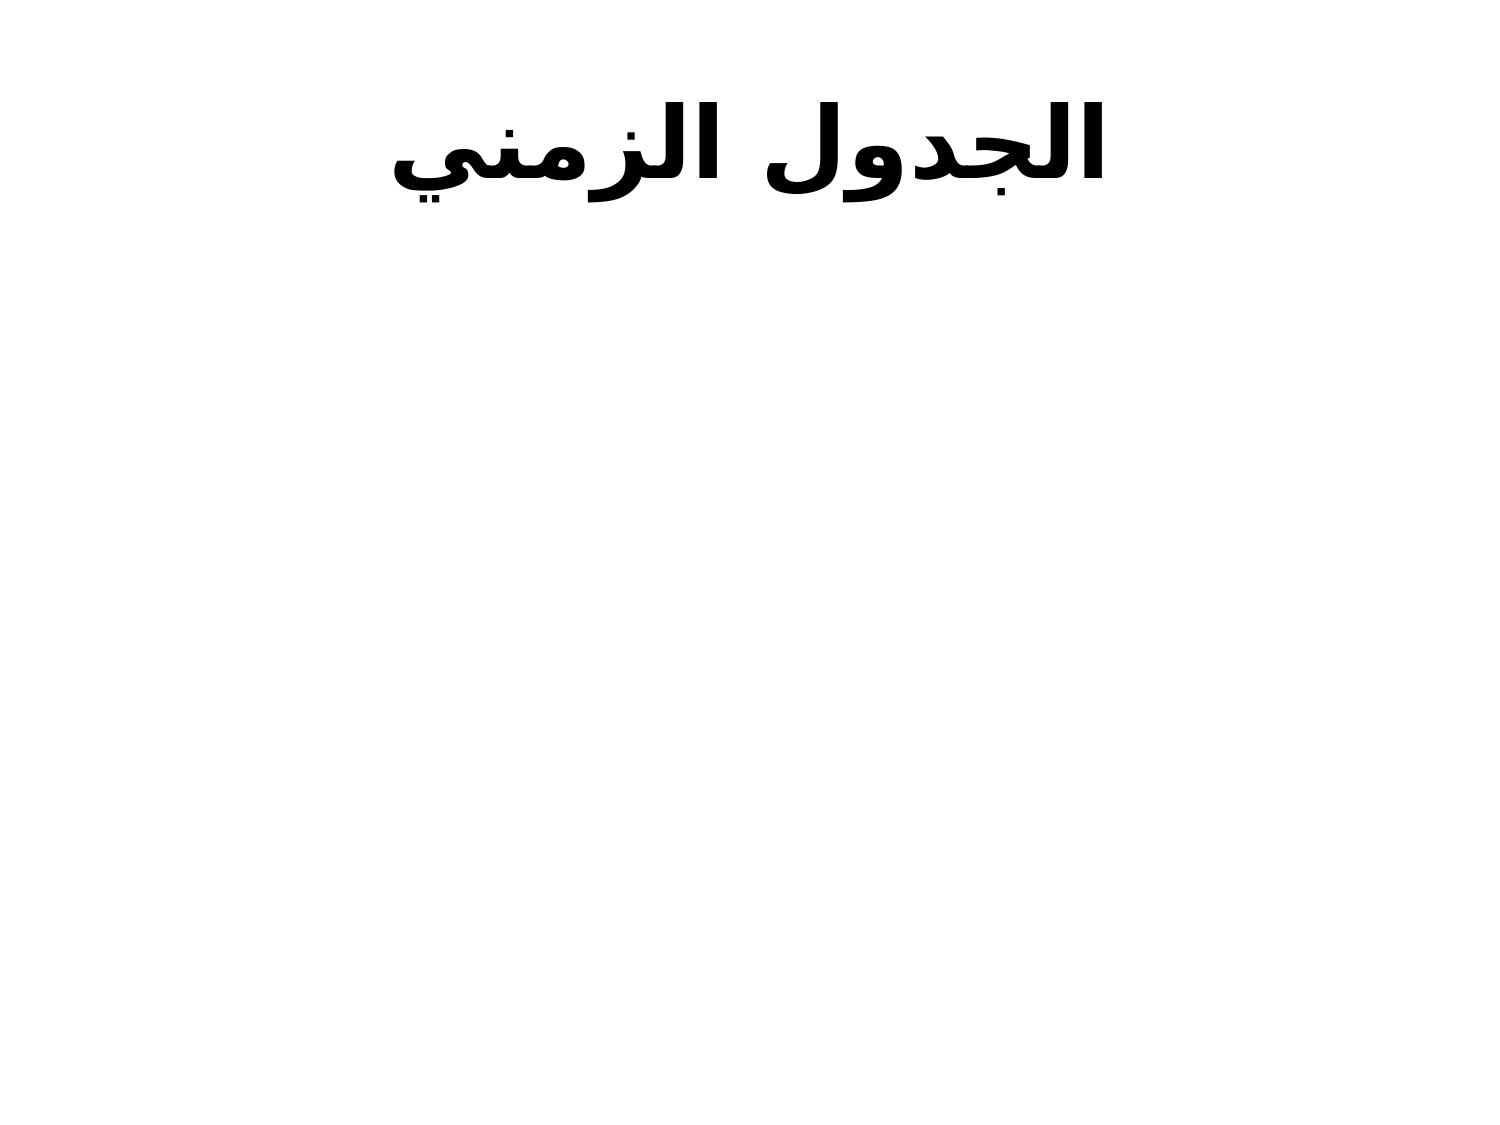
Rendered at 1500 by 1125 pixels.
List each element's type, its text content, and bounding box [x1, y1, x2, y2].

title الجدول الزمني [75, 45, 1425, 233]
